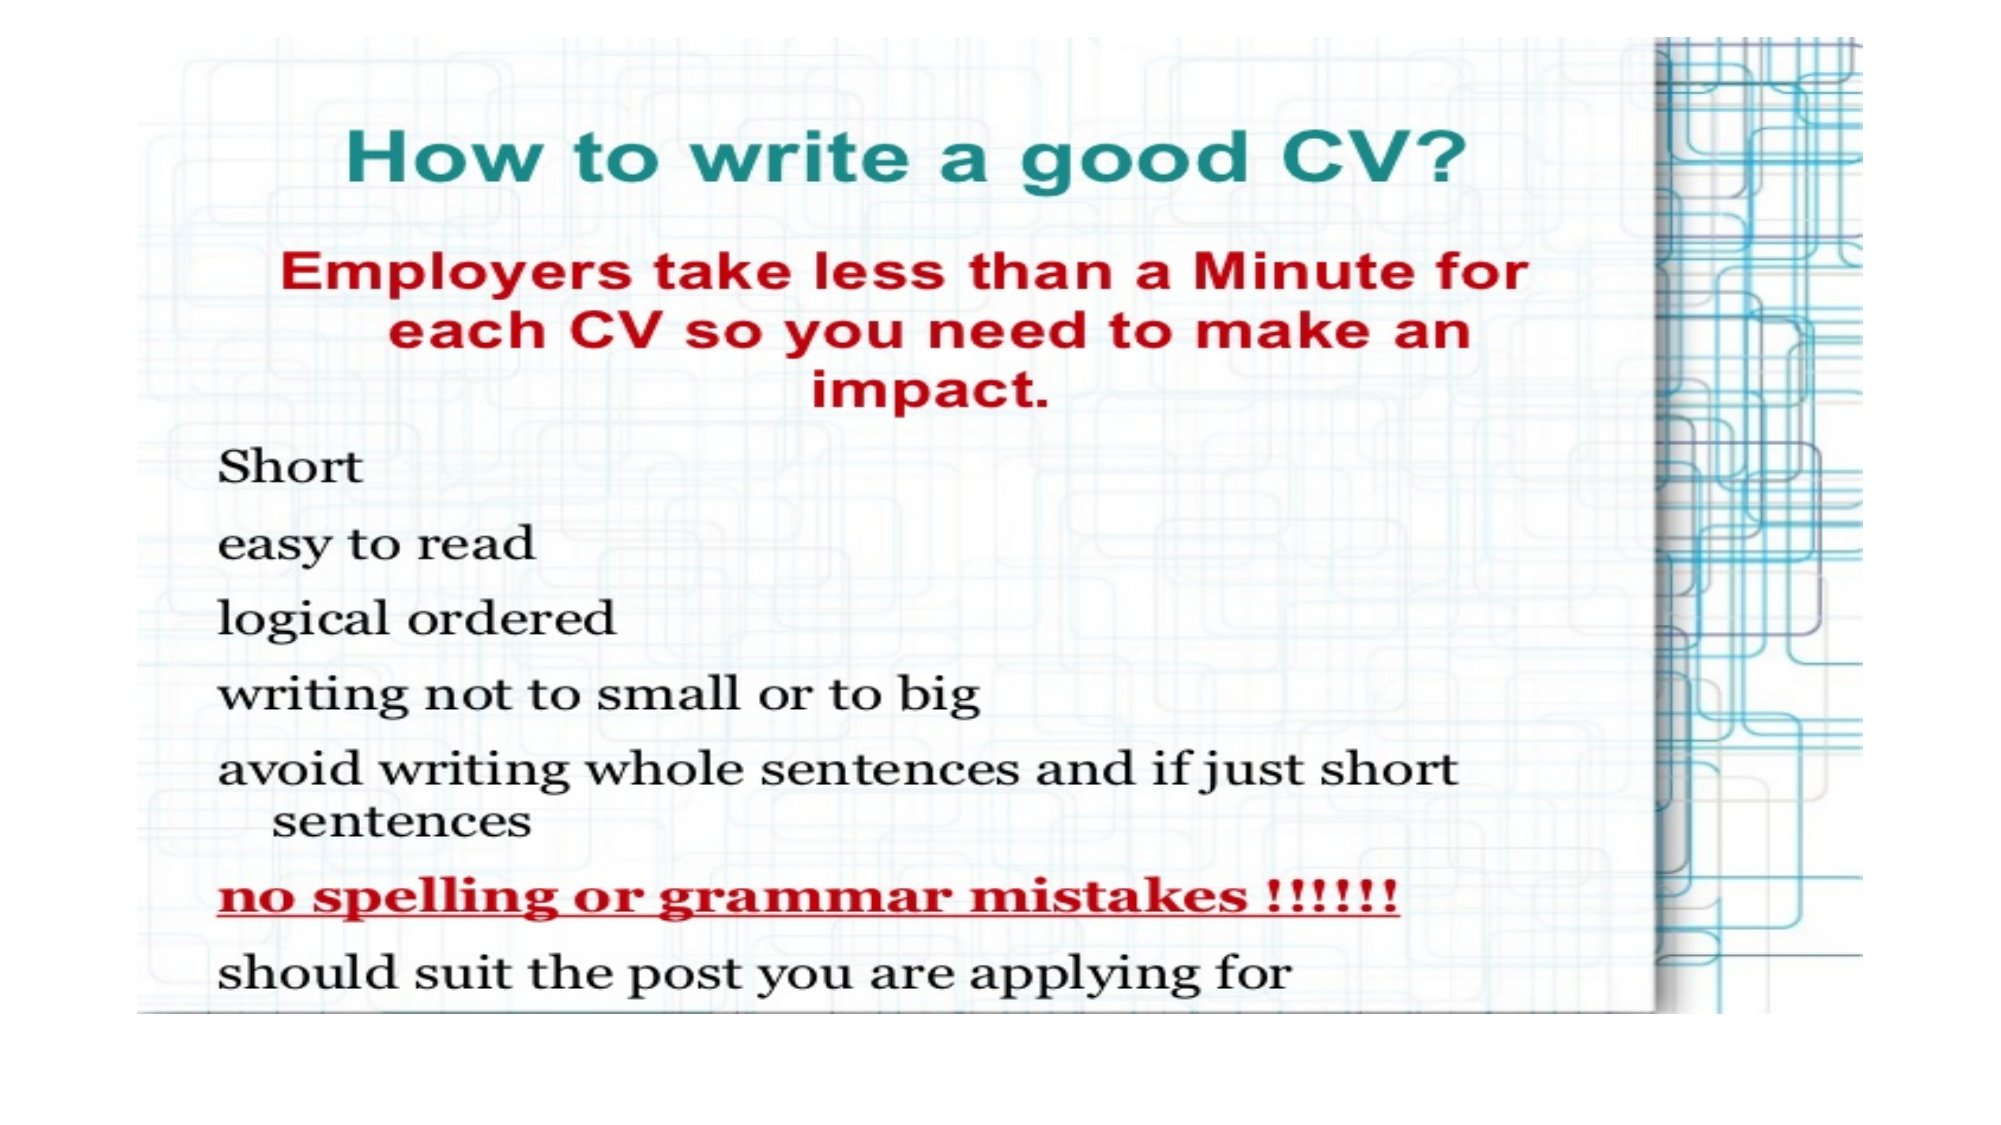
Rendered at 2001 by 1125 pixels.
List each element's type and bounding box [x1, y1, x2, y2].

list [137, 37, 1863, 1014]
